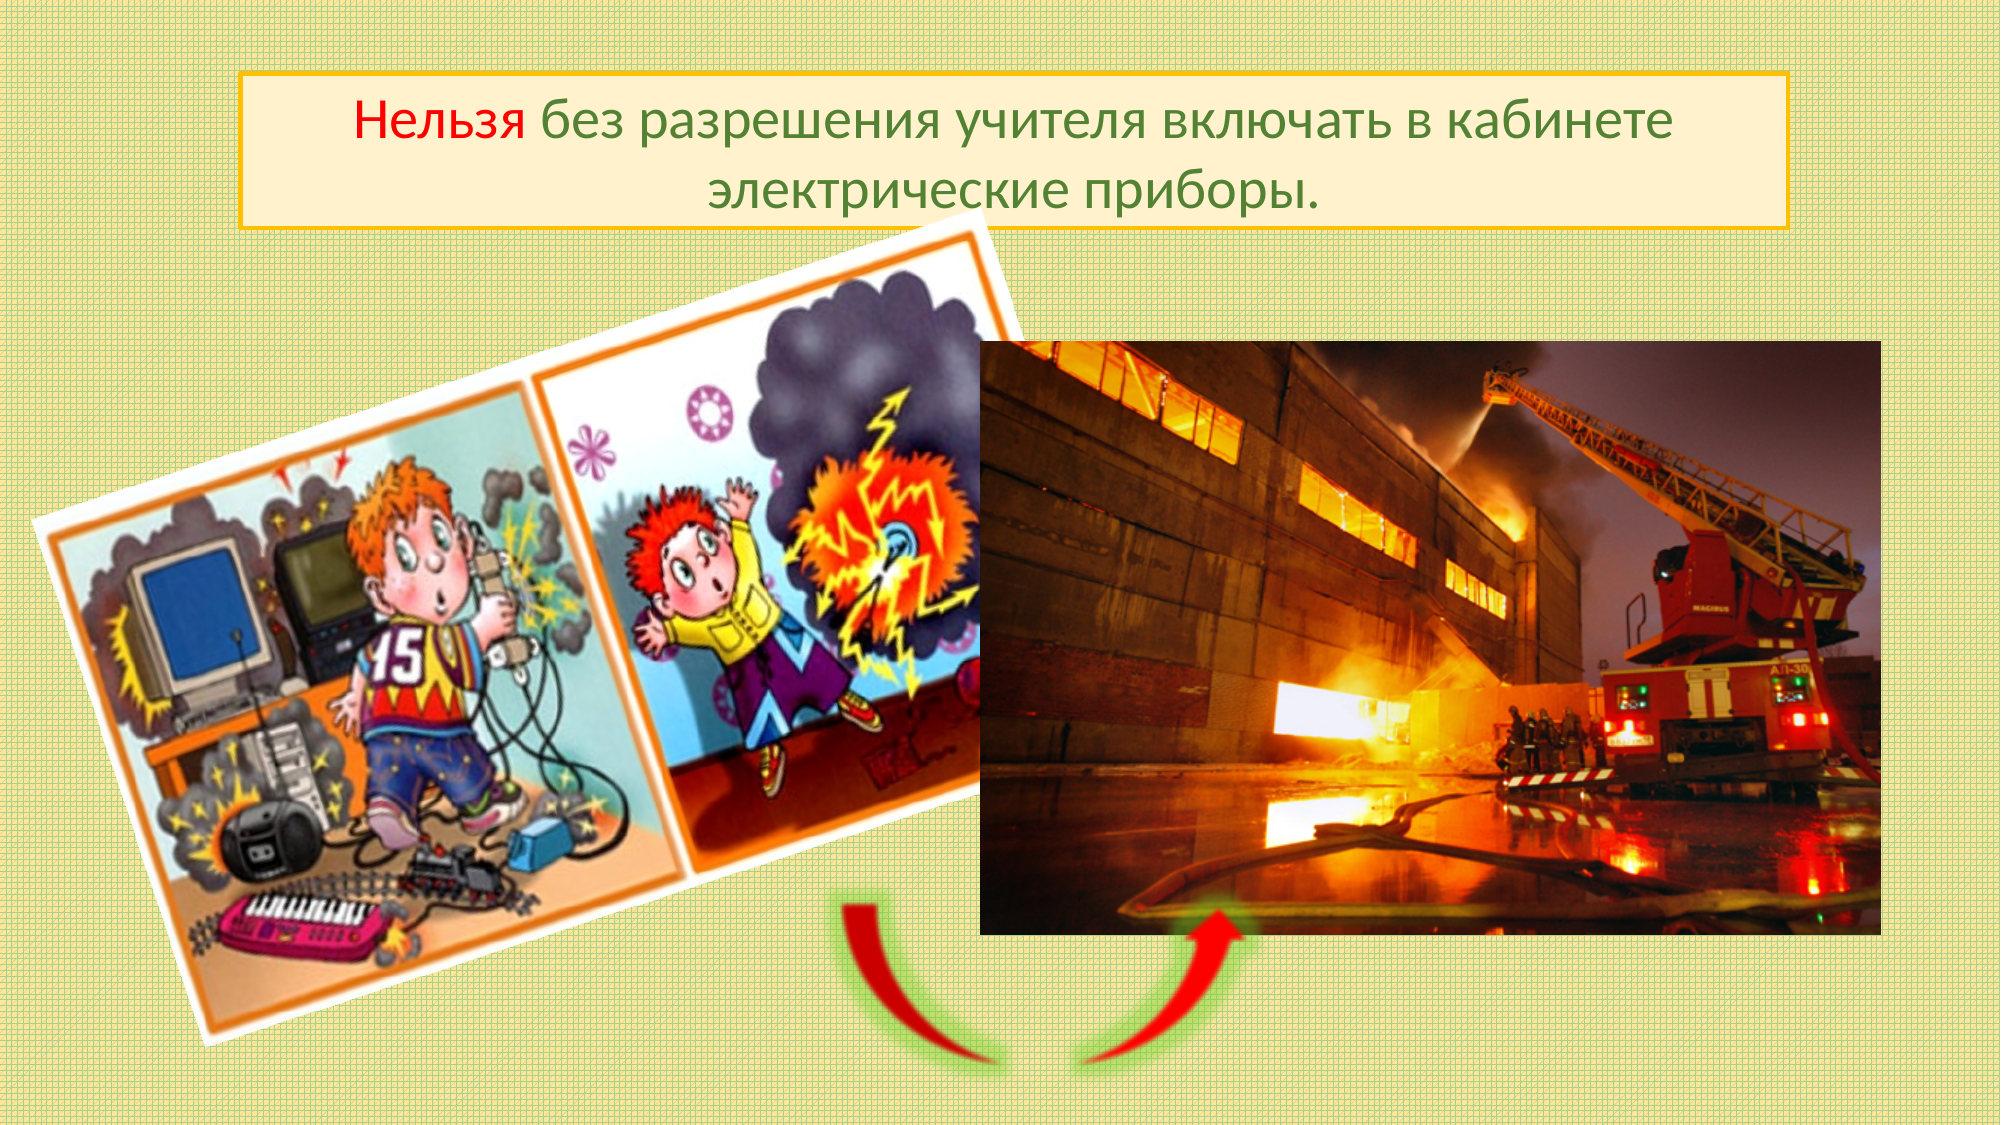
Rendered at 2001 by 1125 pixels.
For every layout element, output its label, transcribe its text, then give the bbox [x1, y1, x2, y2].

text_box Нельзя без разрешения учителя включать в кабинете электрические приборы. [240, 73, 1789, 228]
picture [32, 208, 1881, 1046]
text_box [1114, 935, 1238, 1053]
